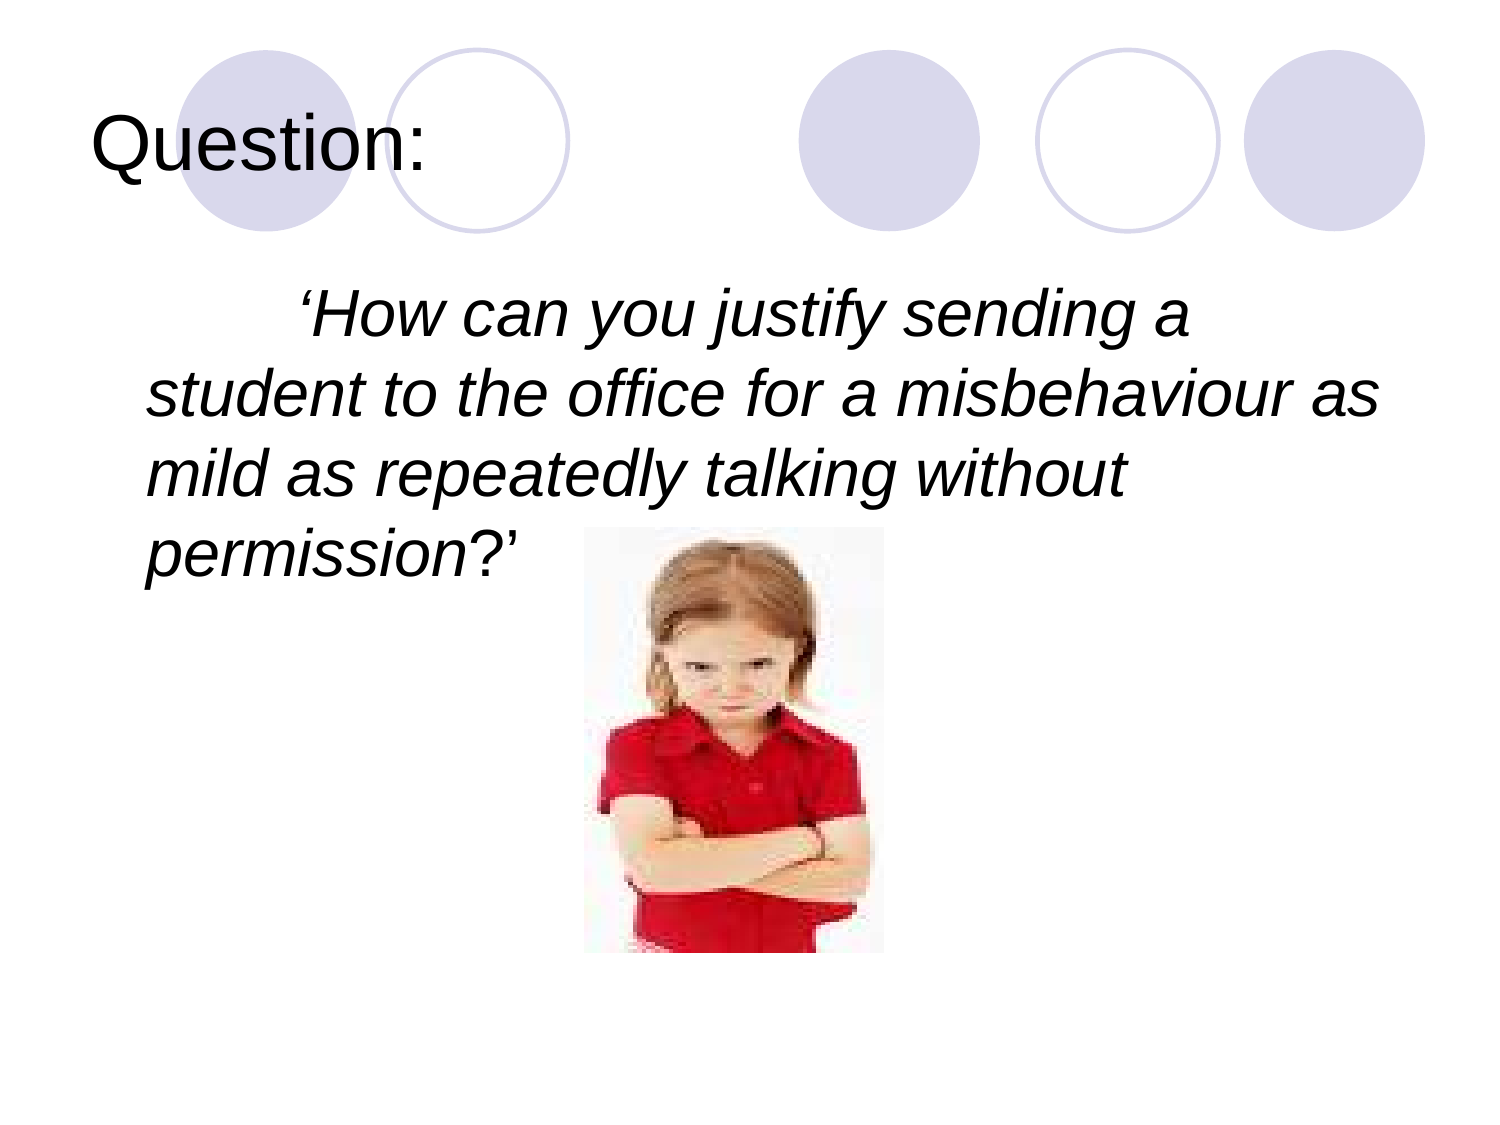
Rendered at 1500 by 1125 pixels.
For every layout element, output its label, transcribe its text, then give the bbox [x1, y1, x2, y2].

picture [584, 526, 884, 953]
list ‘How can you justify sending a student to the office for a misbehaviour as mild as repeatedly talking without permission?’ [74, 262, 1426, 1006]
title Question: [74, 44, 1426, 233]
